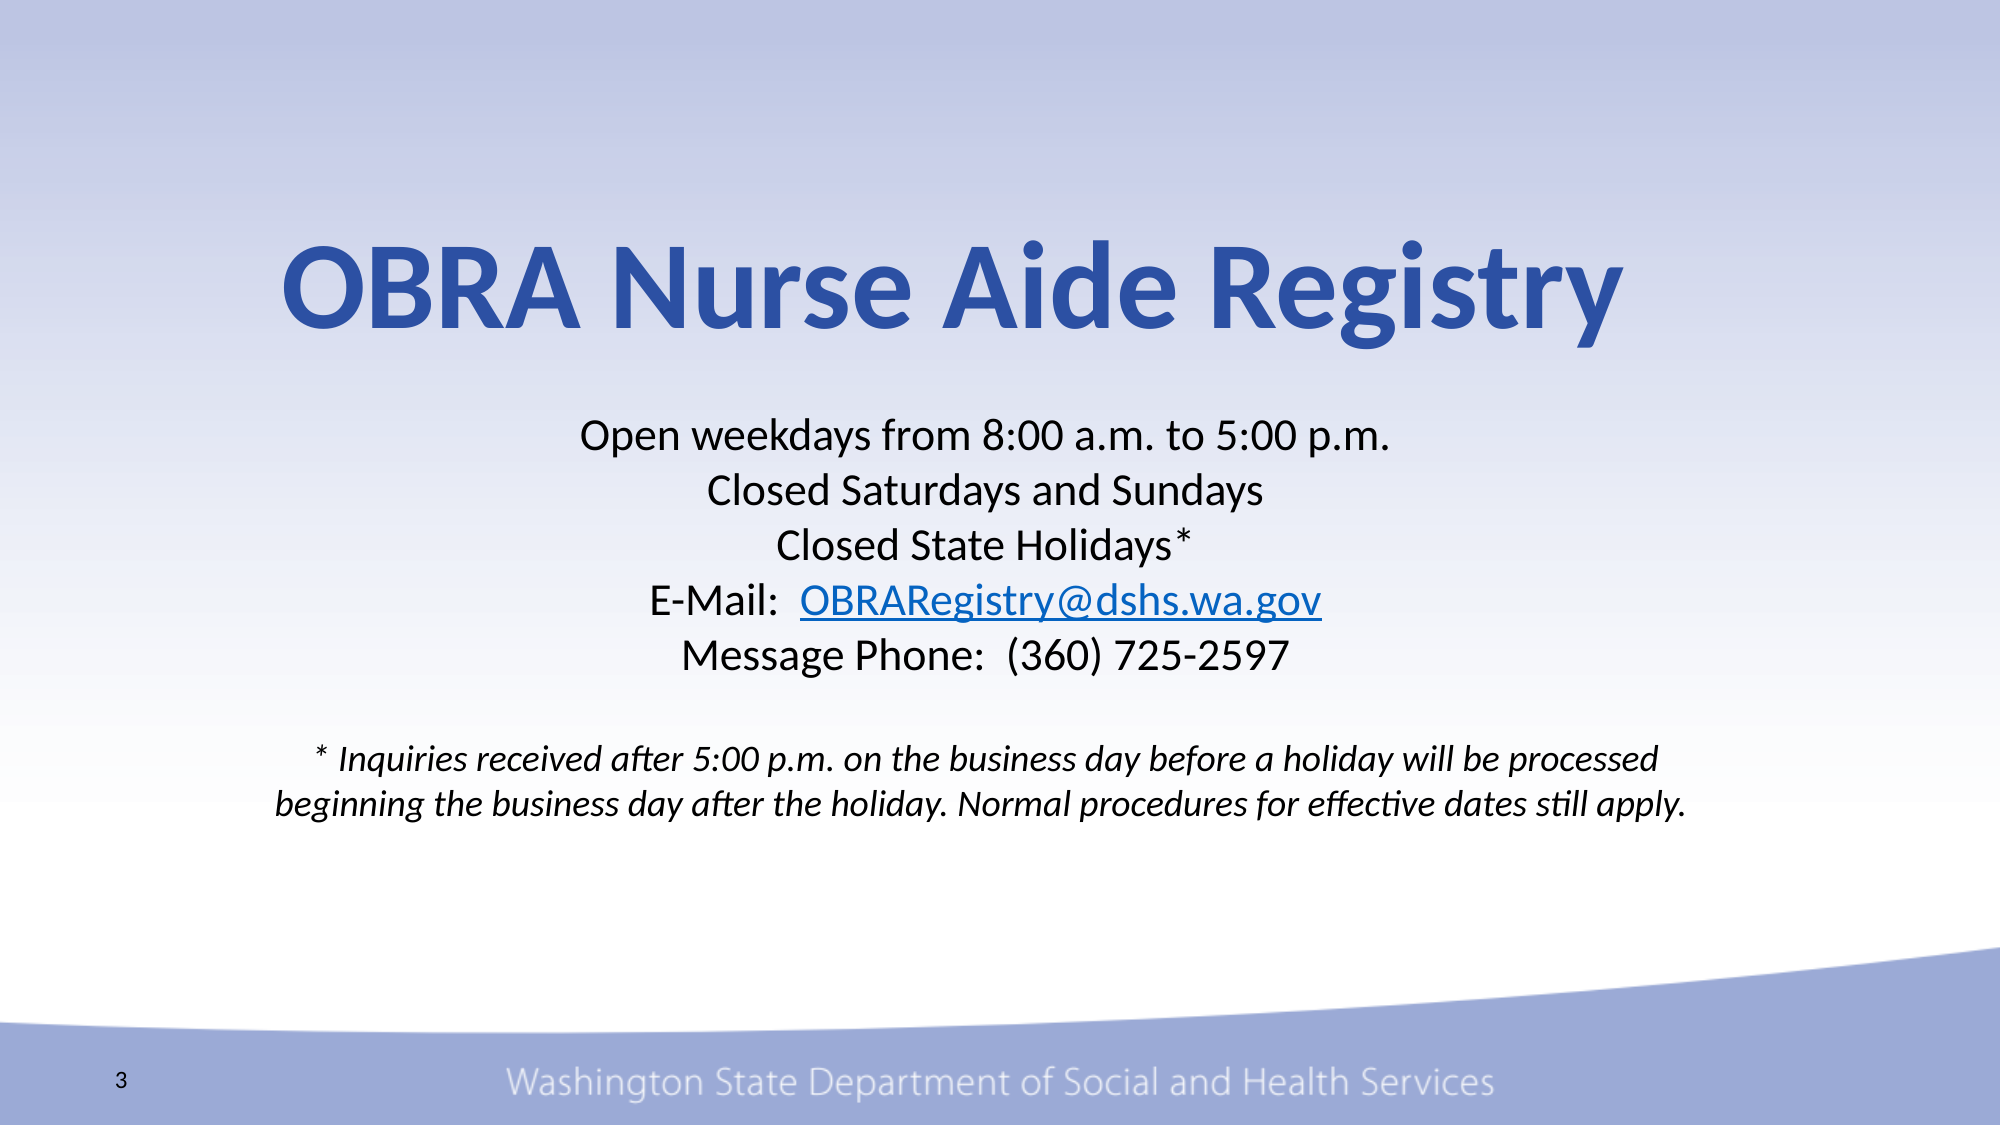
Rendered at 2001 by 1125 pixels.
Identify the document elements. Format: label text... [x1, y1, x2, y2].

title OBRA Nurse Aide Registry [53, 179, 1854, 398]
slide_number 3 [99, 1048, 550, 1108]
text_box Open weekdays from 8:00 a.m. to 5:00 p.m. Closed Saturdays and Sundays Closed State Holidays* E-Mail: OBRARegistry@dshs.wa.gov Message Phone: (360) 725-2597 * Inquiries received after 5:00 p.m. on the business day before a holiday will be processed beginning the business day after the holiday. Normal procedures for effective dates still apply. [239, 397, 1733, 832]
